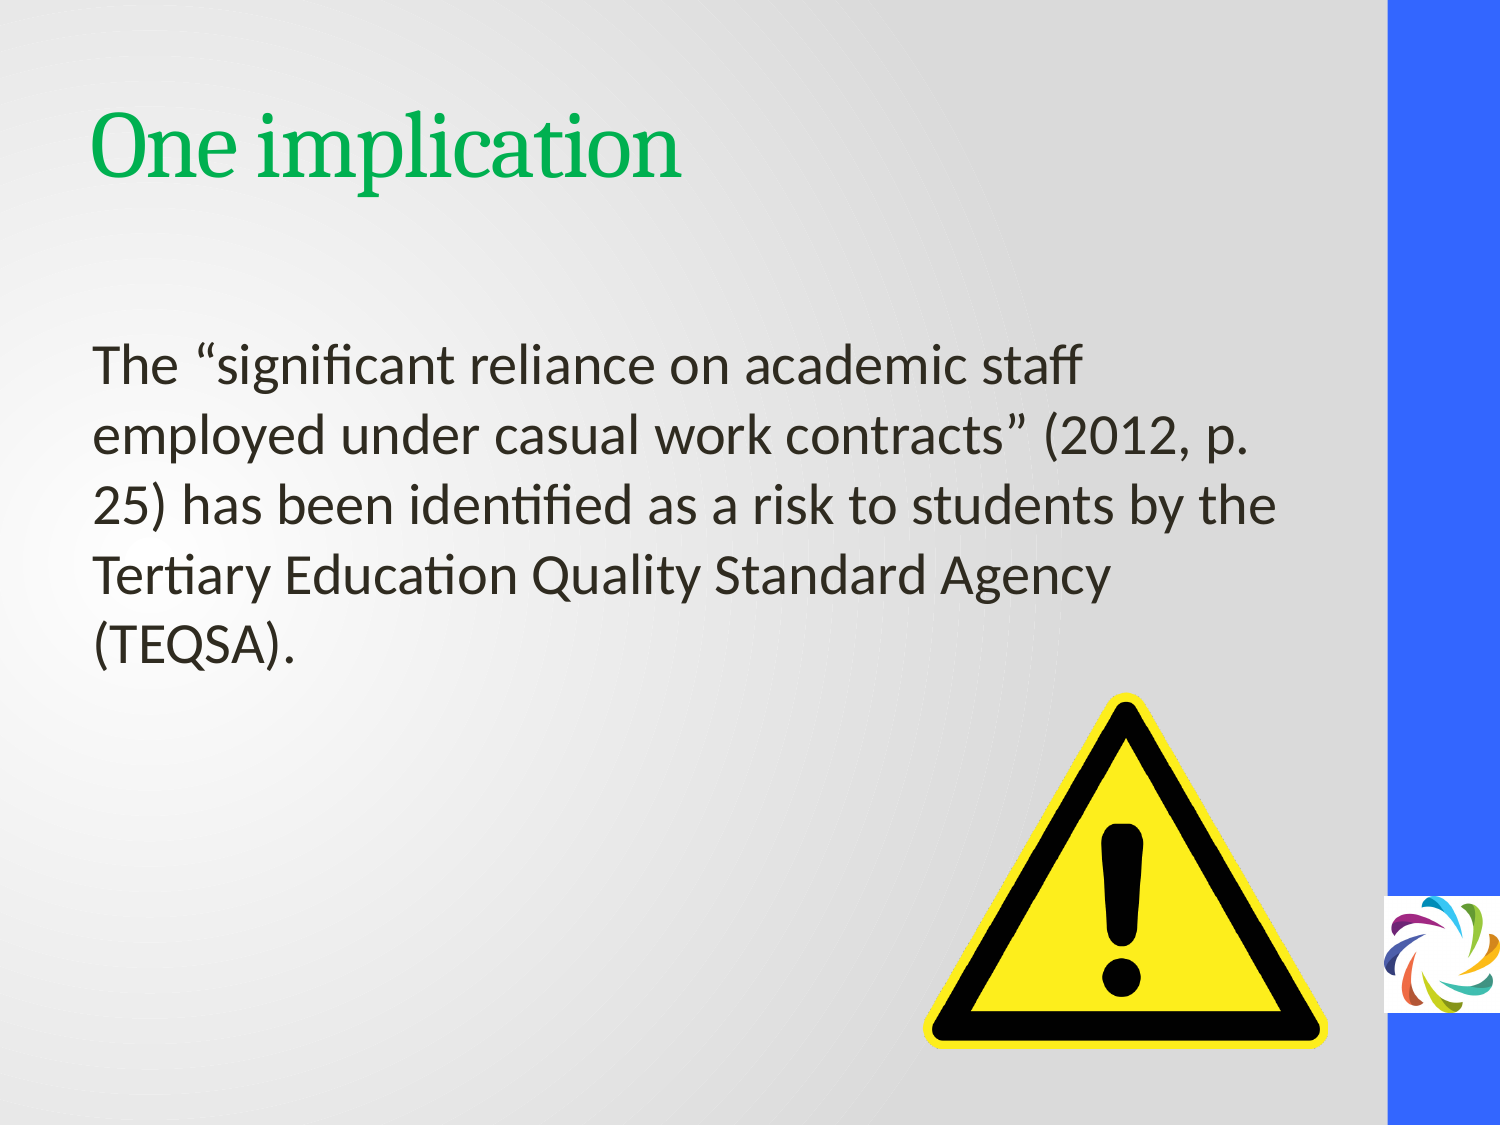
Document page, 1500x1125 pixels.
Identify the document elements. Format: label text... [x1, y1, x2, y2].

title One implication [75, 45, 1325, 233]
picture [922, 692, 1328, 1050]
list The “significant reliance on academic staff employed under casual work contracts” (2012, p. 25) has been identified as a risk to students by the Tertiary Education Quality Standard Agency (TEQSA). [77, 318, 1328, 858]
picture [1384, 896, 1500, 1013]
